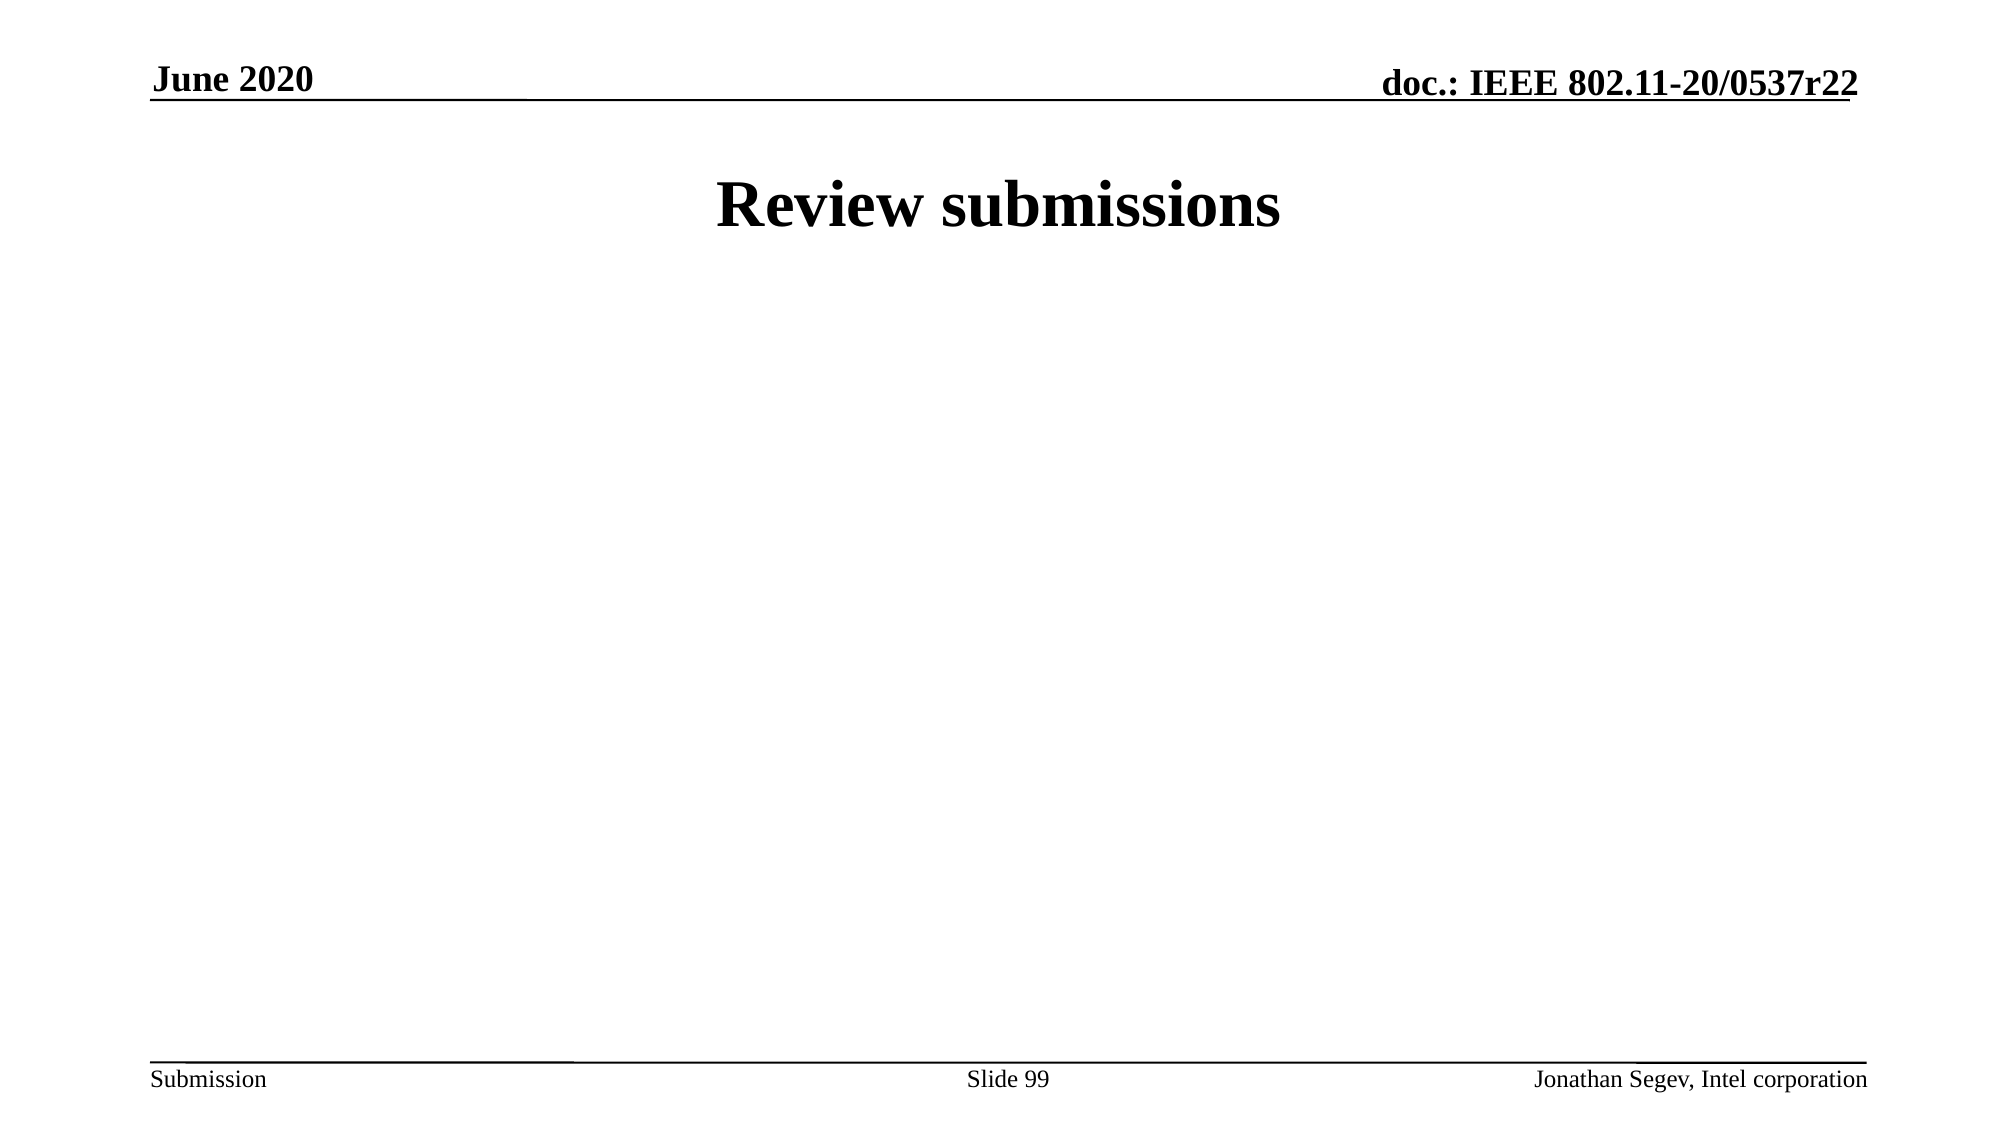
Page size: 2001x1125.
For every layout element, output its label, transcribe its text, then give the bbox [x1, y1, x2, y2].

slide_number Slide 99 [950, 1061, 1067, 1123]
footer Jonathan Segev, Intel corporation [1171, 1061, 1869, 1093]
title Review submissions [149, 112, 1850, 288]
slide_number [152, 54, 563, 100]
